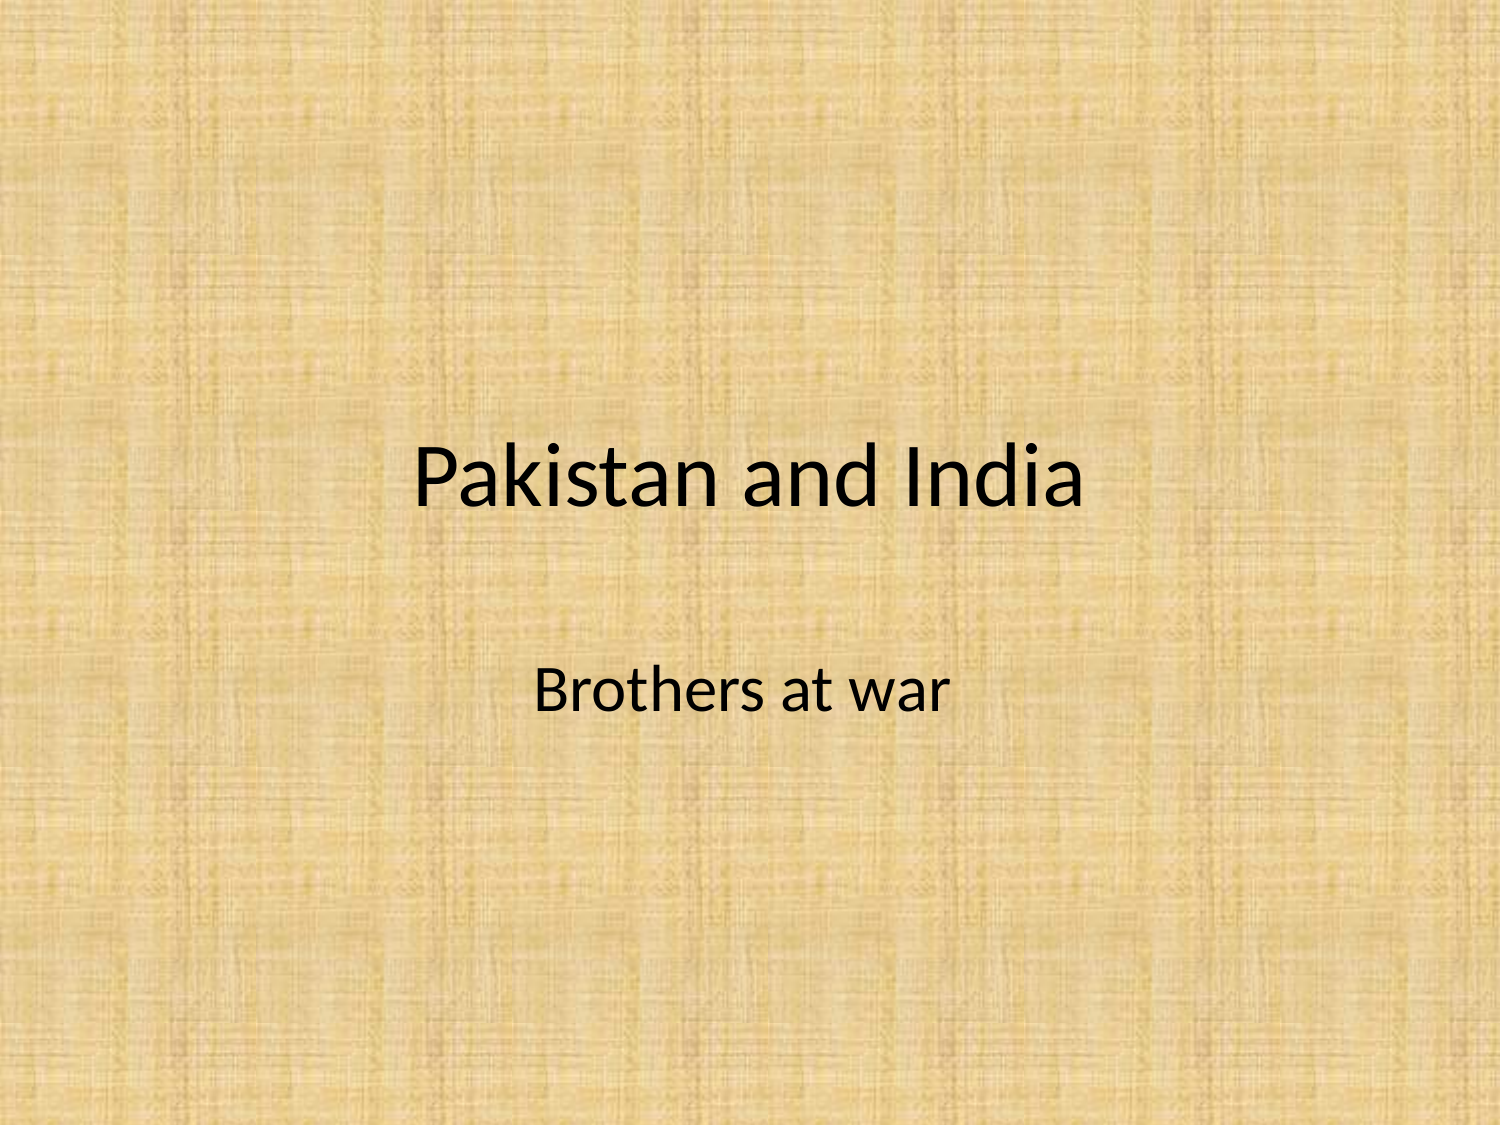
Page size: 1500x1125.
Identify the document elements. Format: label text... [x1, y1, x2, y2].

picture [0, 0, 1500, 1125]
subtitle Brothers at war [225, 637, 1275, 925]
title Pakistan and India [112, 349, 1388, 591]
